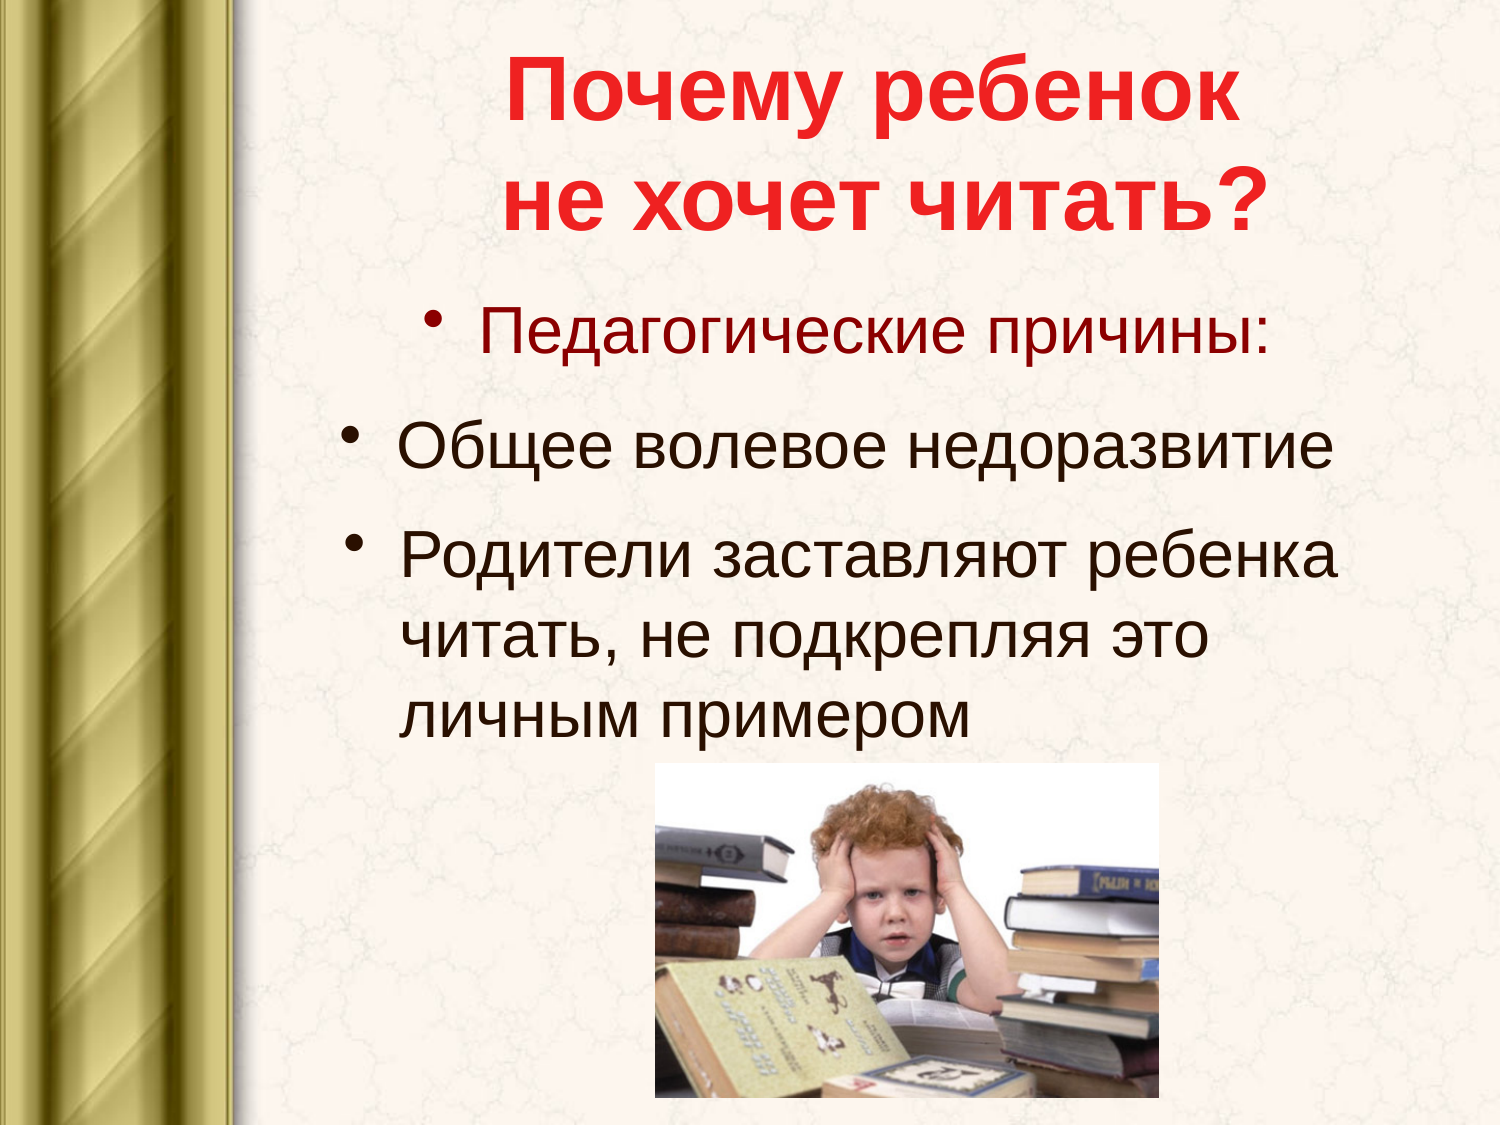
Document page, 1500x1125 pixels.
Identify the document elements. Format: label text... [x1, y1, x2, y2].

title Почему ребенок не хочет читать? [234, 44, 1500, 233]
text_box Педагогические причины: [407, 278, 1317, 394]
text_box Общее волевое недоразвитие [324, 394, 1400, 511]
picture [0, 0, 1500, 1125]
text_box Родители заставляют ребенка читать, не подкрепляя это личным примером [328, 503, 1404, 669]
